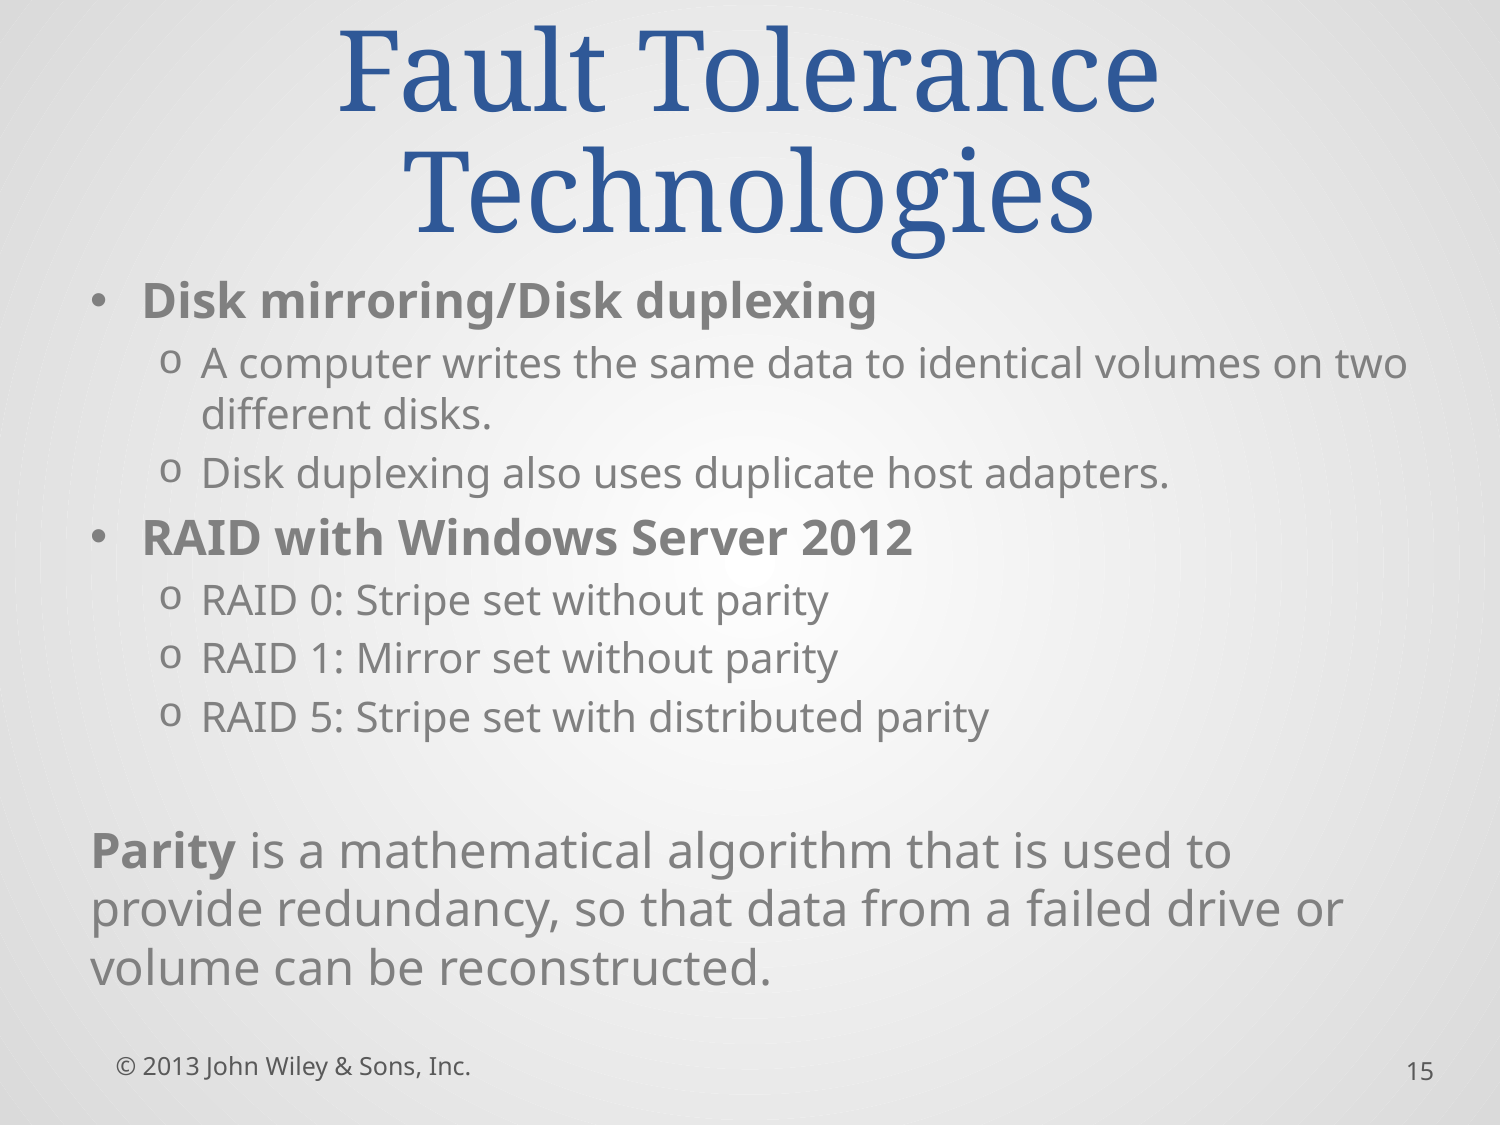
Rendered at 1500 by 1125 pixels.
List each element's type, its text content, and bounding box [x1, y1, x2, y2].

list Disk mirroring/Disk duplexing A computer writes the same data to identical volumes on two different disks. Disk duplexing also uses duplicate host adapters. RAID with Windows Server 2012 RAID 0: Stripe set without parity RAID 1: Mirror set without parity RAID 5: Stripe set with distributed parity Parity is a mathematical algorithm that is used to provide redundancy, so that data from a failed drive or volume can be reconstructed. [75, 262, 1425, 1005]
slide_number 15 [1401, 1042, 1494, 1103]
footer © 2013 John Wiley & Sons, Inc. [108, 1037, 576, 1098]
title Fault Tolerance Technologies [75, 0, 1425, 262]
